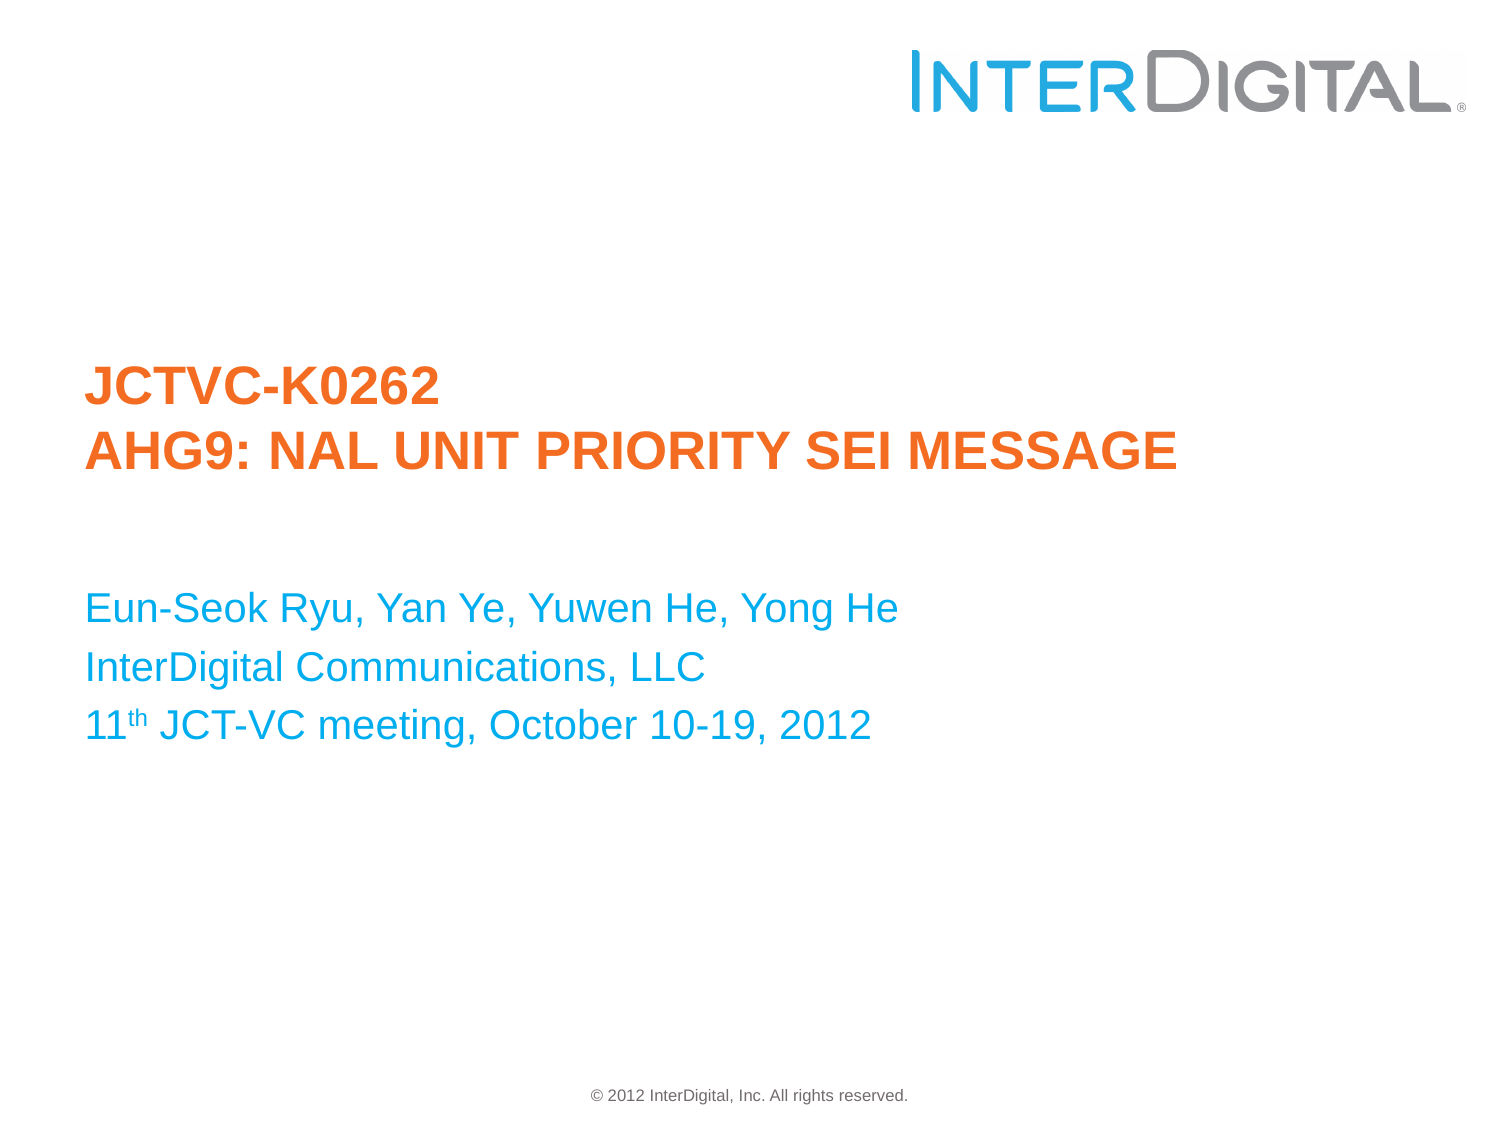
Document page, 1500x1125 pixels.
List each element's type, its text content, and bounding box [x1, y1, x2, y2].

picture [912, 50, 1466, 112]
list Eun-Seok Ryu, Yan Ye, Yuwen He, Yong He InterDigital Communications, LLC 11th JCT-VC meeting, October 10-19, 2012 [69, 573, 963, 788]
title JCTVC-K0262 AHG9: NAL Unit Priority SEI Message [69, 237, 1275, 488]
